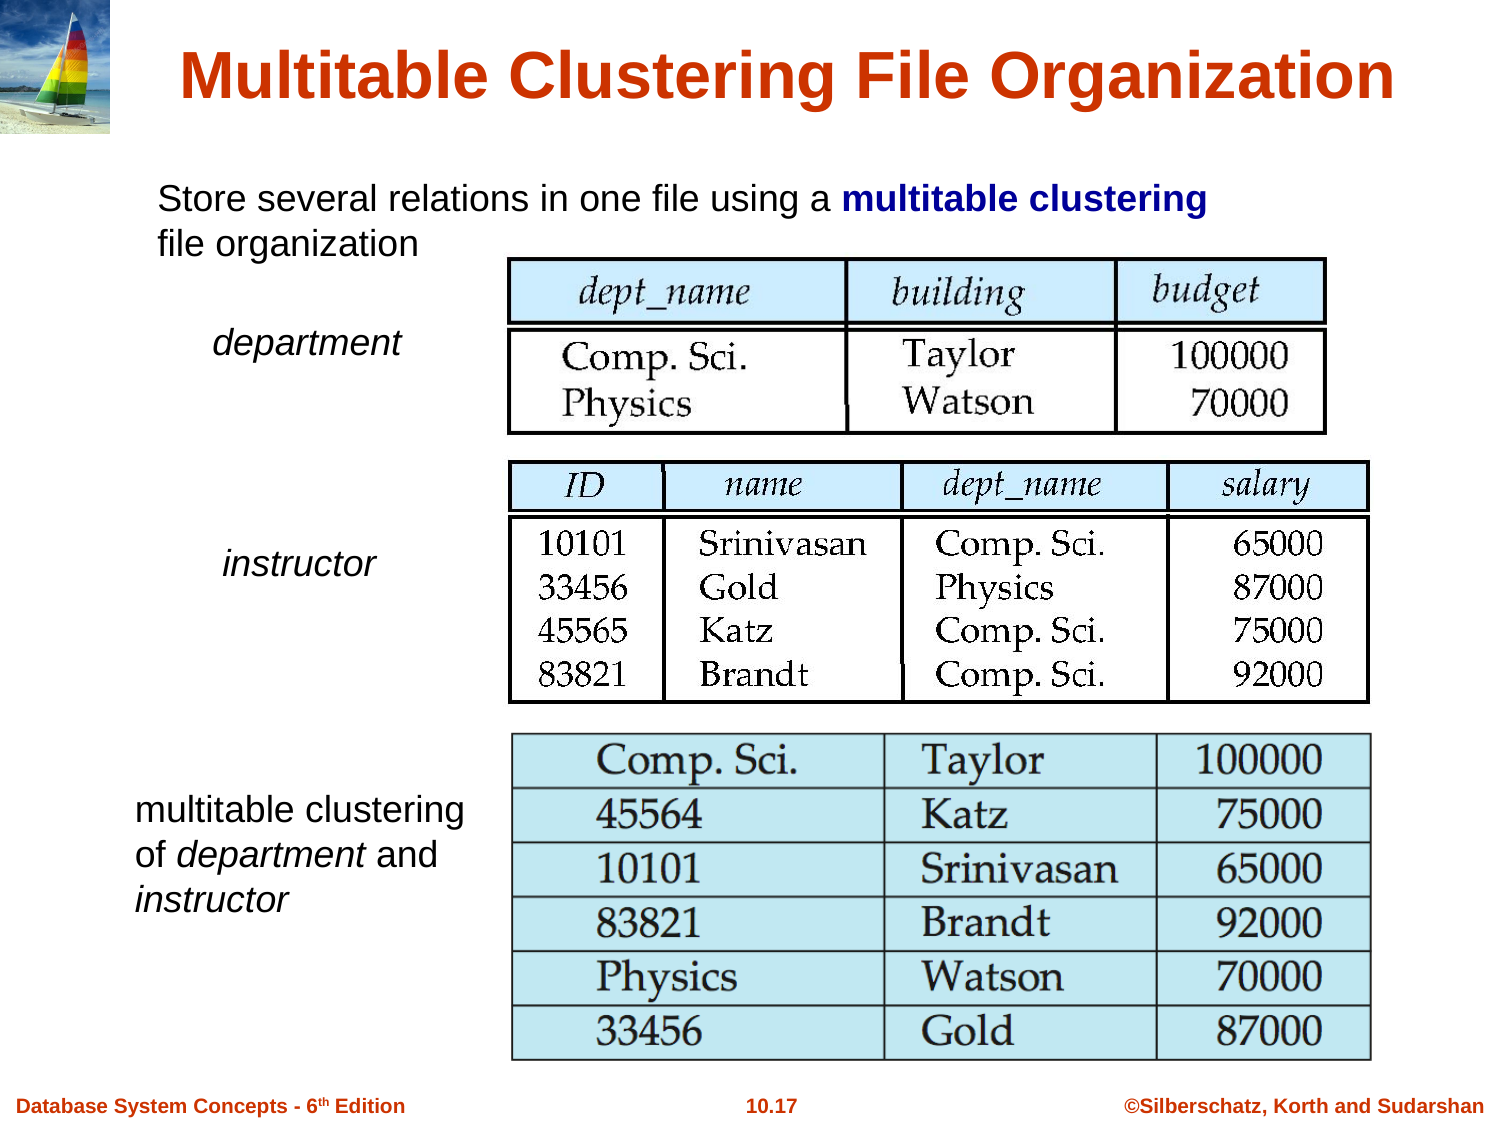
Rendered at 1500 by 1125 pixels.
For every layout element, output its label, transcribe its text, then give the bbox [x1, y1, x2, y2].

text_box instructor [207, 531, 392, 591]
picture [510, 731, 1372, 1061]
picture [502, 252, 1332, 439]
title Multitable Clustering File Organization [125, 18, 1452, 120]
text_box multitable clustering of department and instructor [120, 777, 481, 927]
text_box Store several relations in one file using a multitable clustering file organization [142, 166, 1256, 272]
picture [502, 455, 1374, 707]
text_box department [197, 310, 417, 371]
picture [0, 0, 110, 134]
